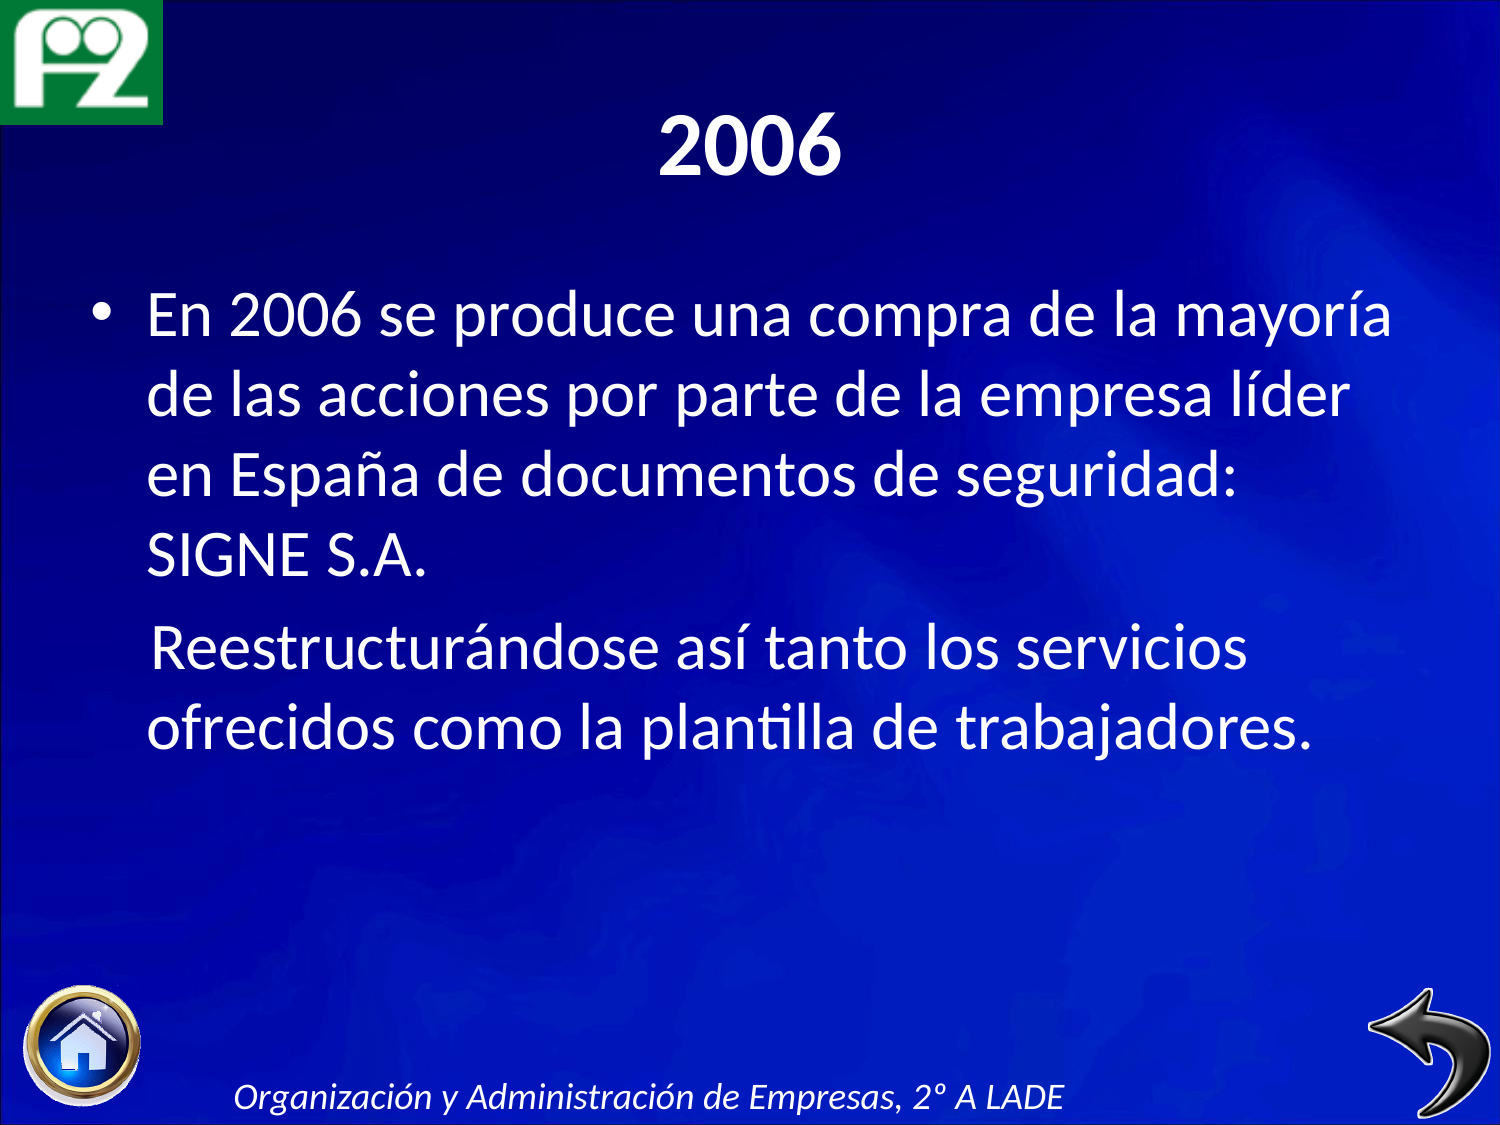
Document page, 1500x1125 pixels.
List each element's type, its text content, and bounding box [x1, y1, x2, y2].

list En 2006 se produce una compra de la mayoría de las acciones por parte de la empresa líder en España de documentos de seguridad: SIGNE S.A. Reestructurándose así tanto los servicios ofrecidos como la plantilla de trabajadores. [74, 262, 1426, 1006]
picture [0, 0, 1500, 1125]
title 2006 [74, 44, 1426, 233]
text_box Organización y Administración de Empresas, 2º A LADE [218, 1064, 1199, 1125]
